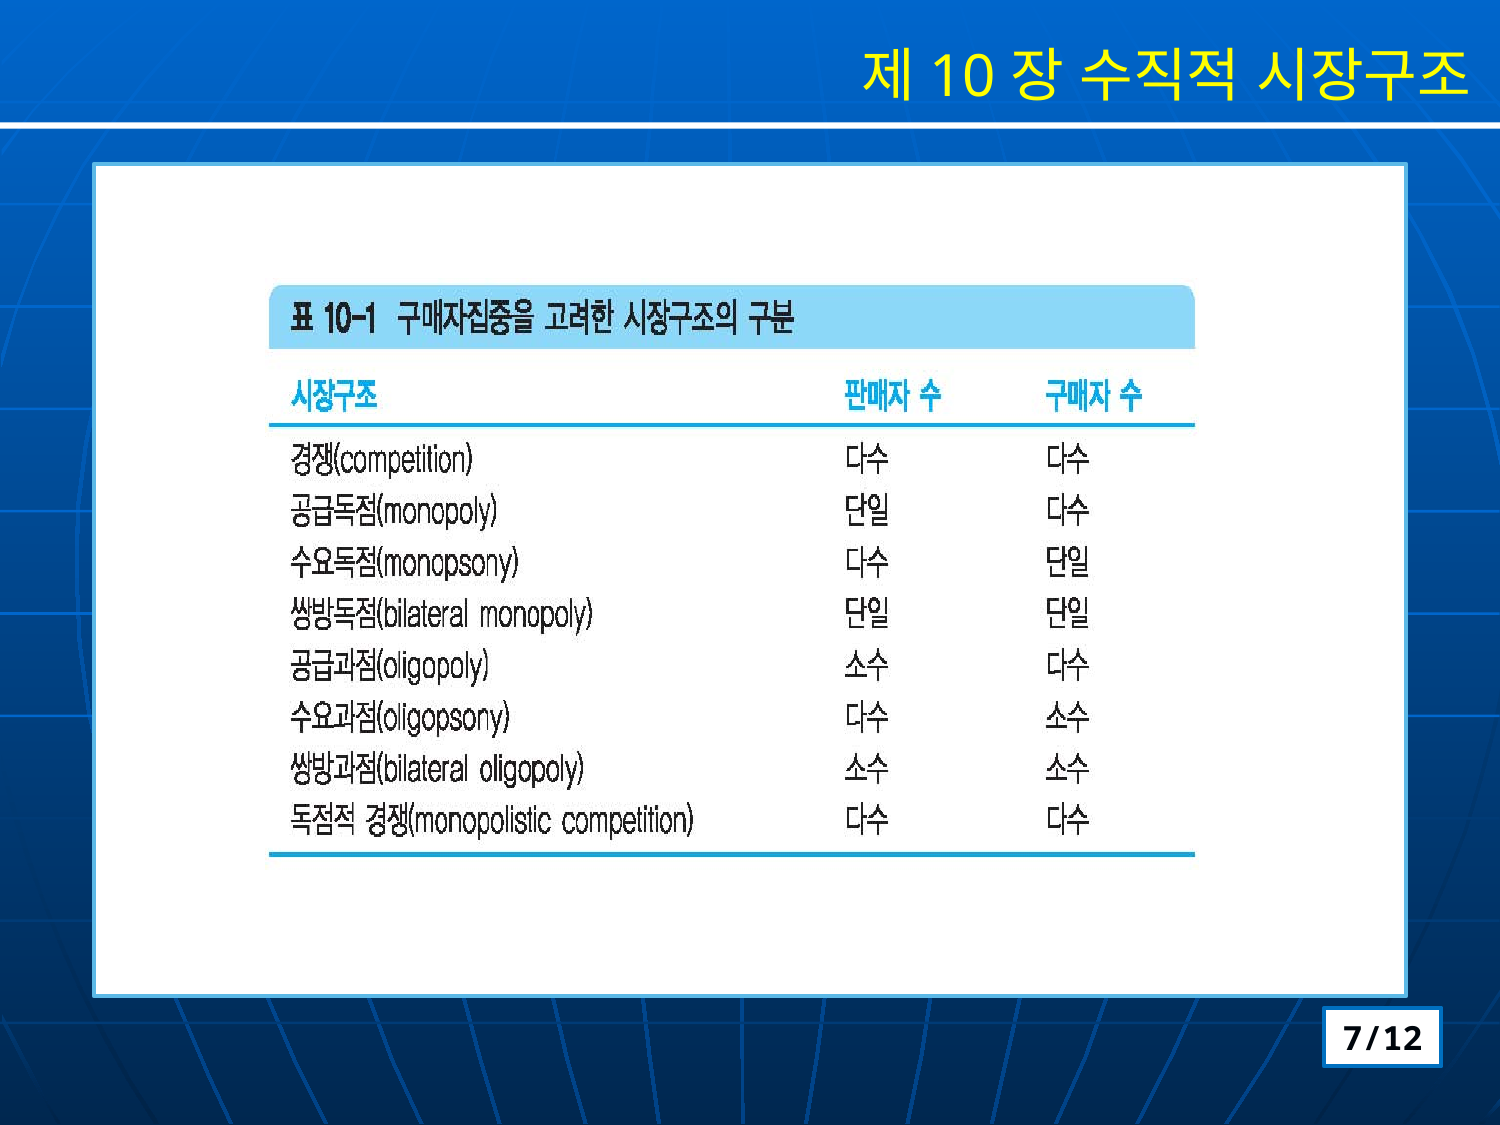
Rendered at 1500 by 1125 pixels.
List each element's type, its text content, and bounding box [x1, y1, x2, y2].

text_box 제10장 수직적 시장구조 [847, 31, 1486, 116]
text_box [92, 162, 1408, 998]
picture [265, 278, 1200, 870]
text_box 7/12 [1322, 1006, 1443, 1068]
